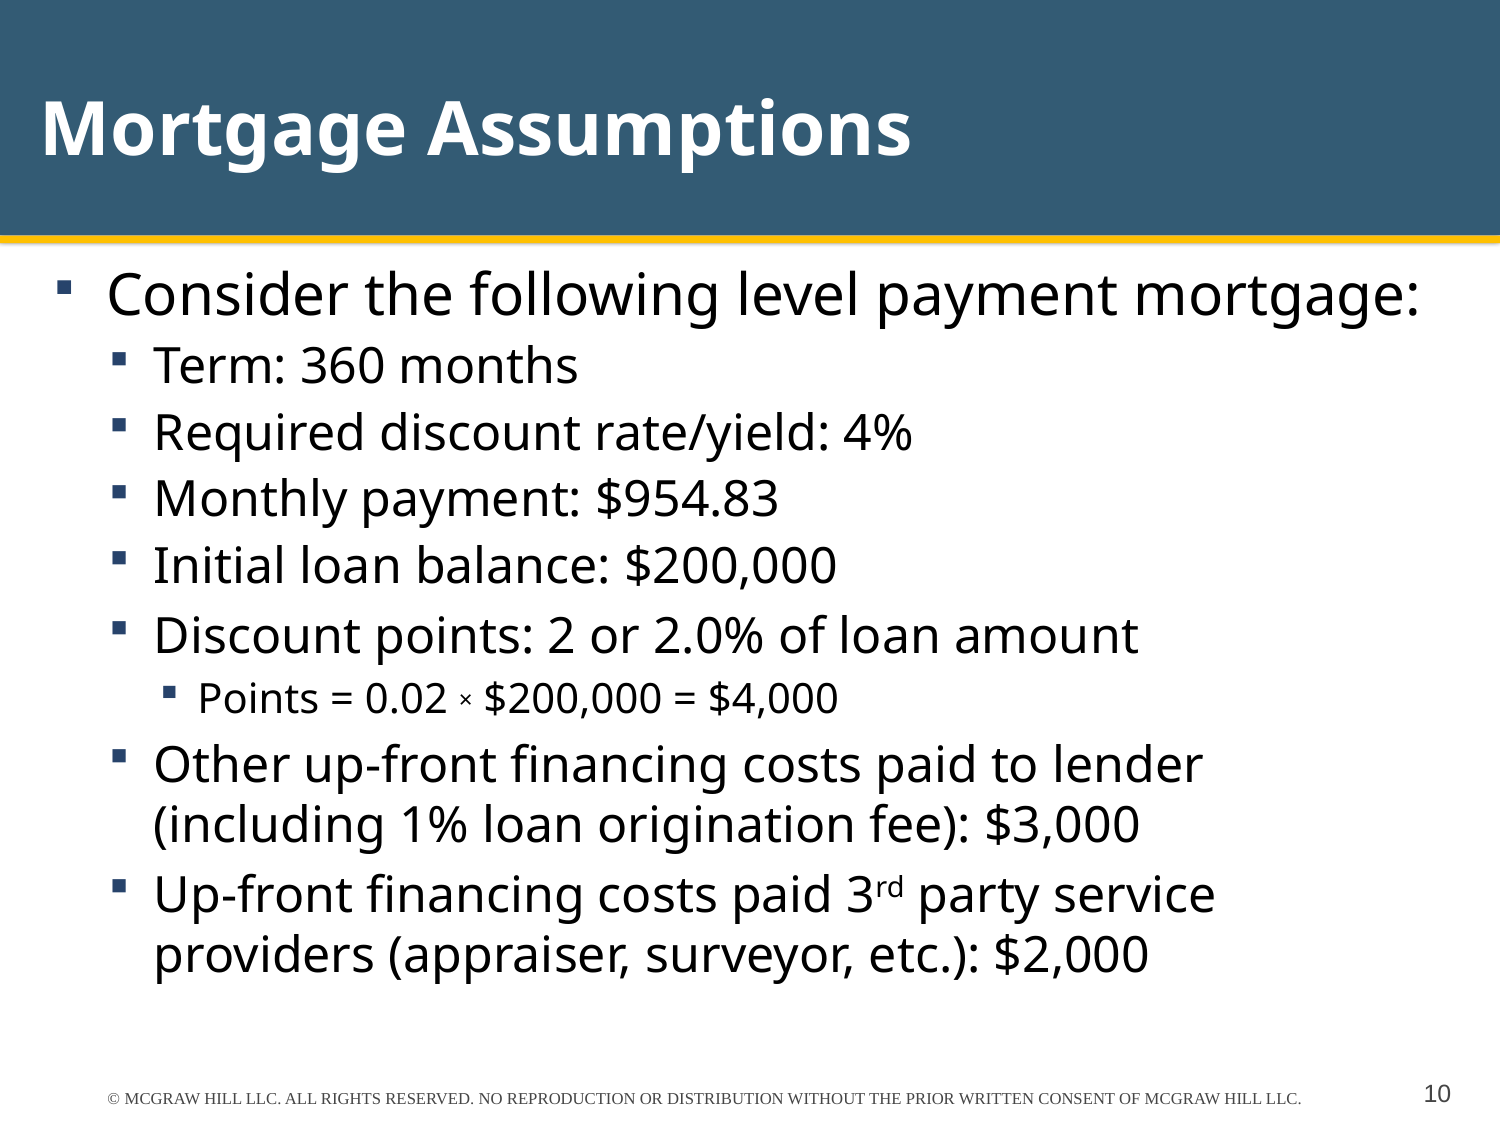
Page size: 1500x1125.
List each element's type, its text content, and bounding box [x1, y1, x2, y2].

list Consider the following level payment mortgage: Term: 360 months Required discount rate/yield: 4% Monthly payment: $954.83 Initial loan balance: $200,000 Discount points: 2 or 2.0% of loan amount Points = 0.02 × $200,000 = $4,000 Other up-front financing costs paid to lender (including 1% loan origination fee): $3,000 Up-front financing costs paid 3rd party service providers (appraiser, surveyor, etc.): $2,000 [24, 249, 1450, 1075]
title Mortgage Assumptions [24, 37, 1375, 213]
slide_number 10 [1345, 1062, 1467, 1108]
footer © MCGRAW HILL LLC. ALL RIGHTS RESERVED. NO REPRODUCTION OR DISTRIBUTION WITHOUT THE PRIOR WRITTEN CONSENT OF MCGRAW HILL LLC. [75, 1062, 1337, 1108]
